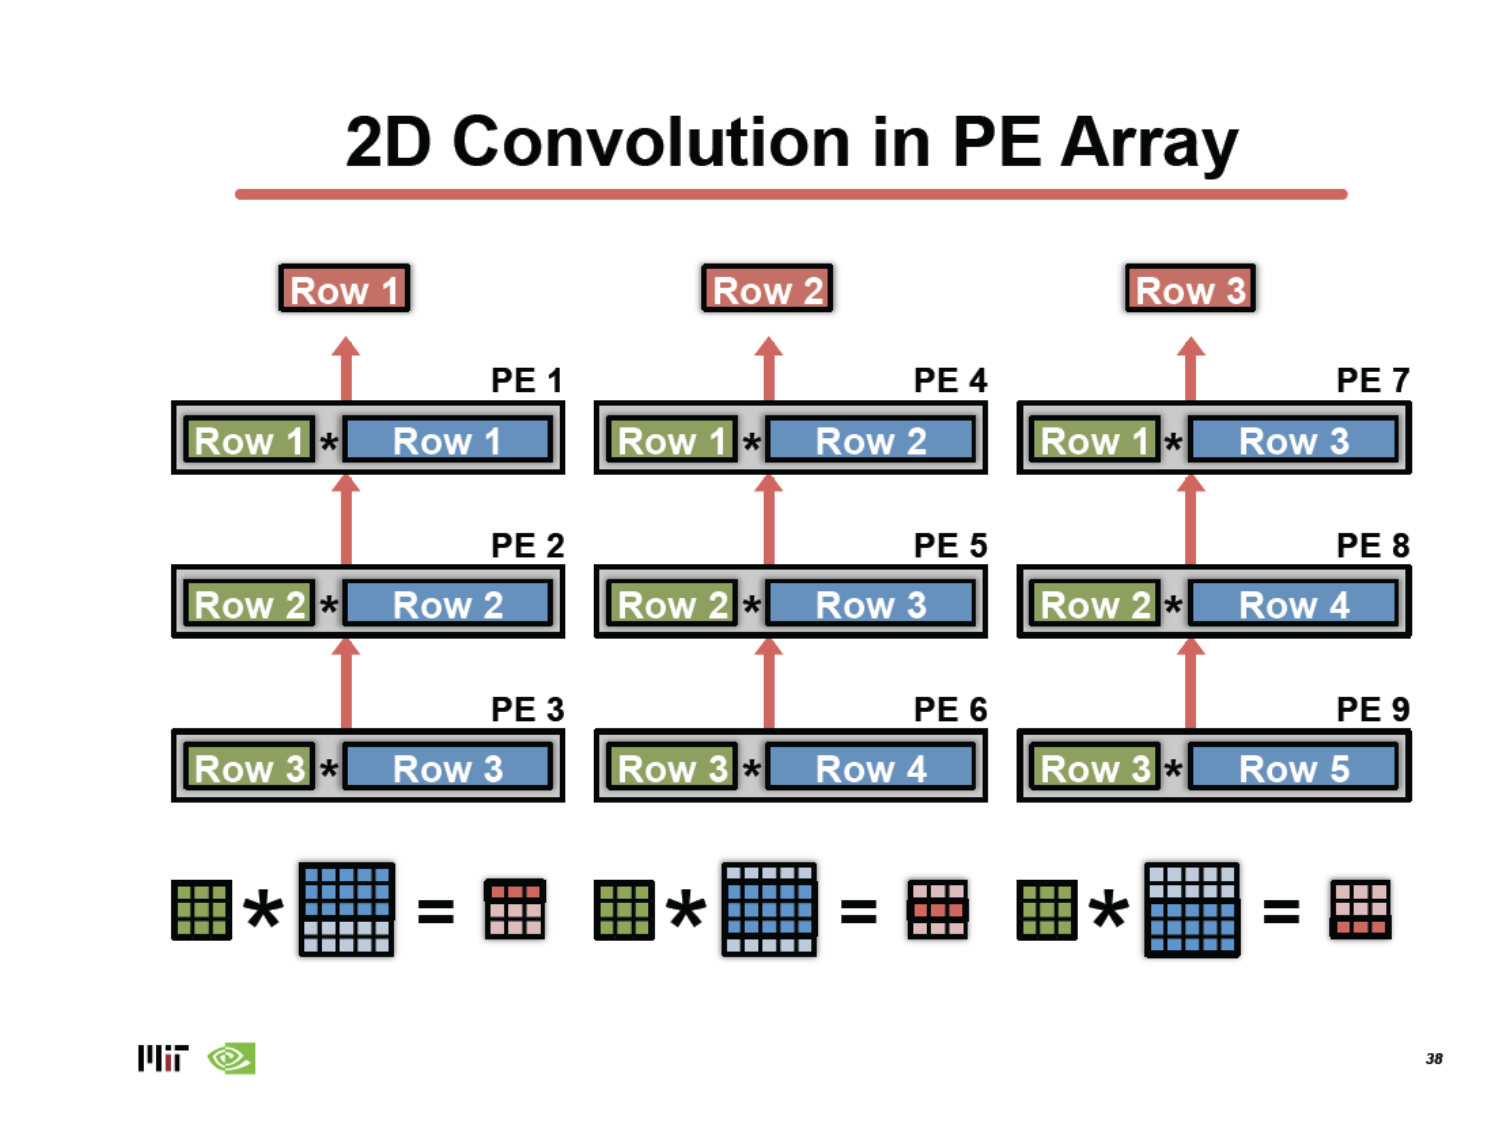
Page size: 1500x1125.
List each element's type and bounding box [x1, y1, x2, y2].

picture [124, 97, 1463, 1093]
